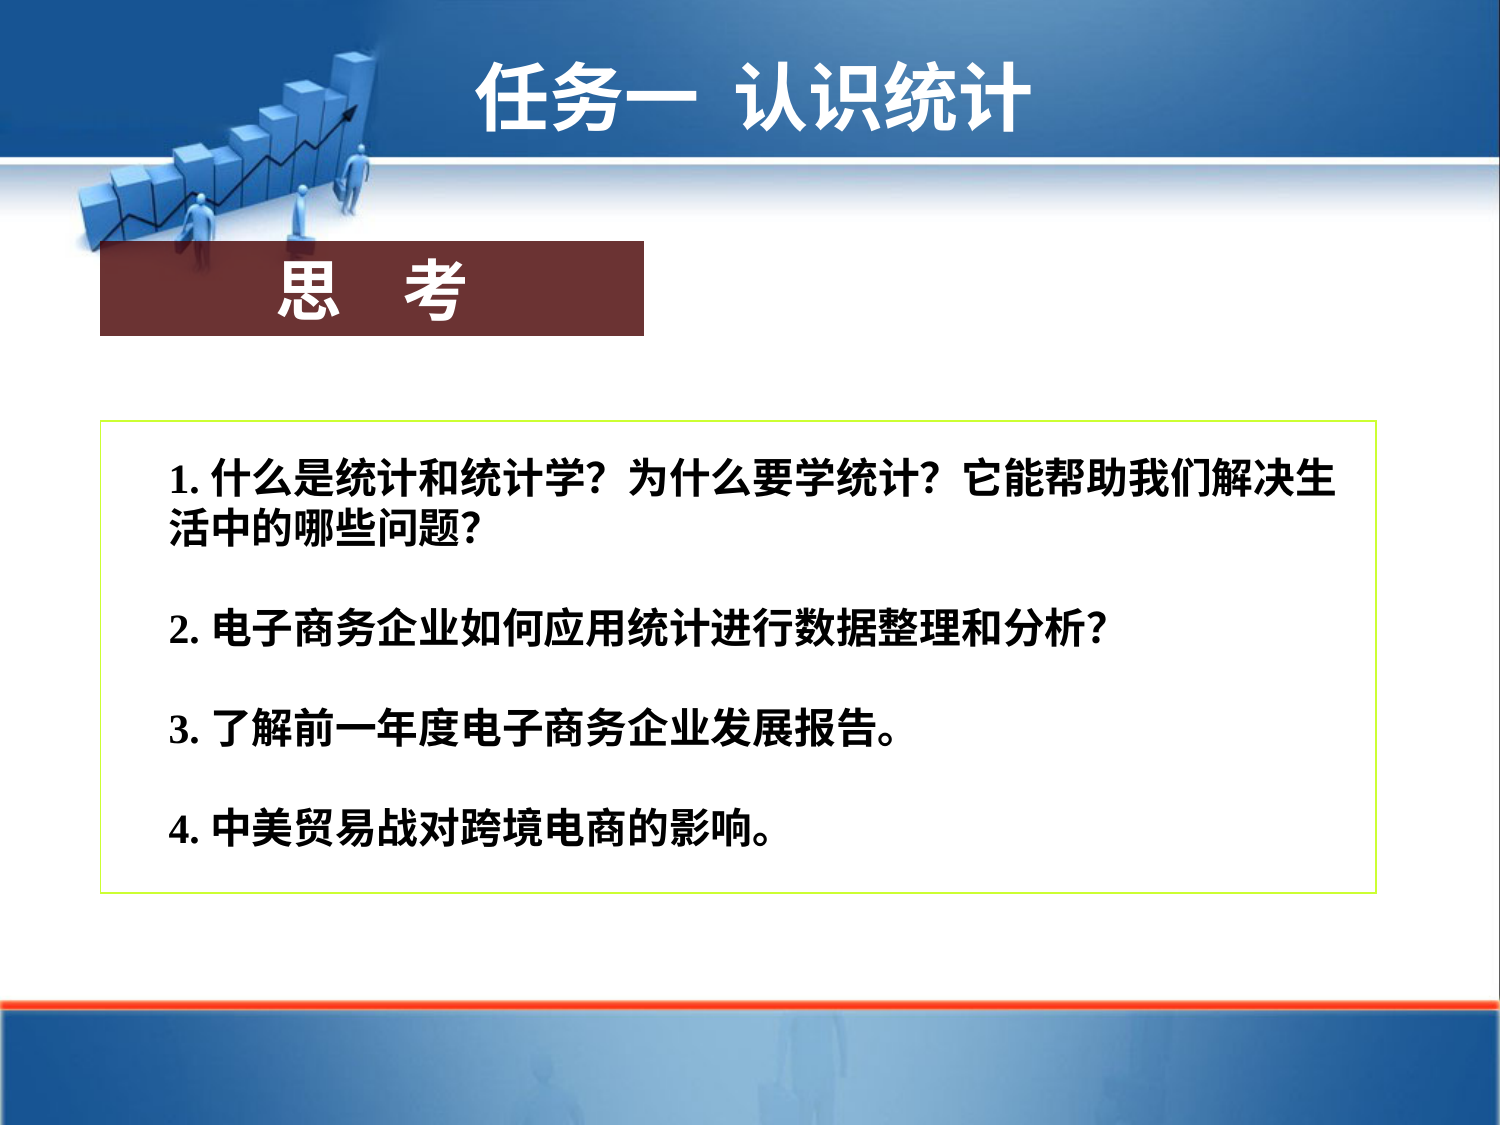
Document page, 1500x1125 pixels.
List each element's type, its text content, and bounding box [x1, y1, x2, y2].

text_box [100, 420, 1377, 893]
text_box 思 考 [100, 241, 644, 336]
text_box 任务一 认识统计 [407, 42, 1500, 148]
picture [0, 0, 1500, 1125]
text_box 1.什么是统计和统计学？为什么要学统计？它能帮助我们解决生活中的哪些问题？ 2.电子商务企业如何应用统计进行数据整理和分析？ 3.了解前一年度电子商务企业发展报告。 4.中美贸易战对跨境电商的影响。 [153, 444, 1359, 960]
